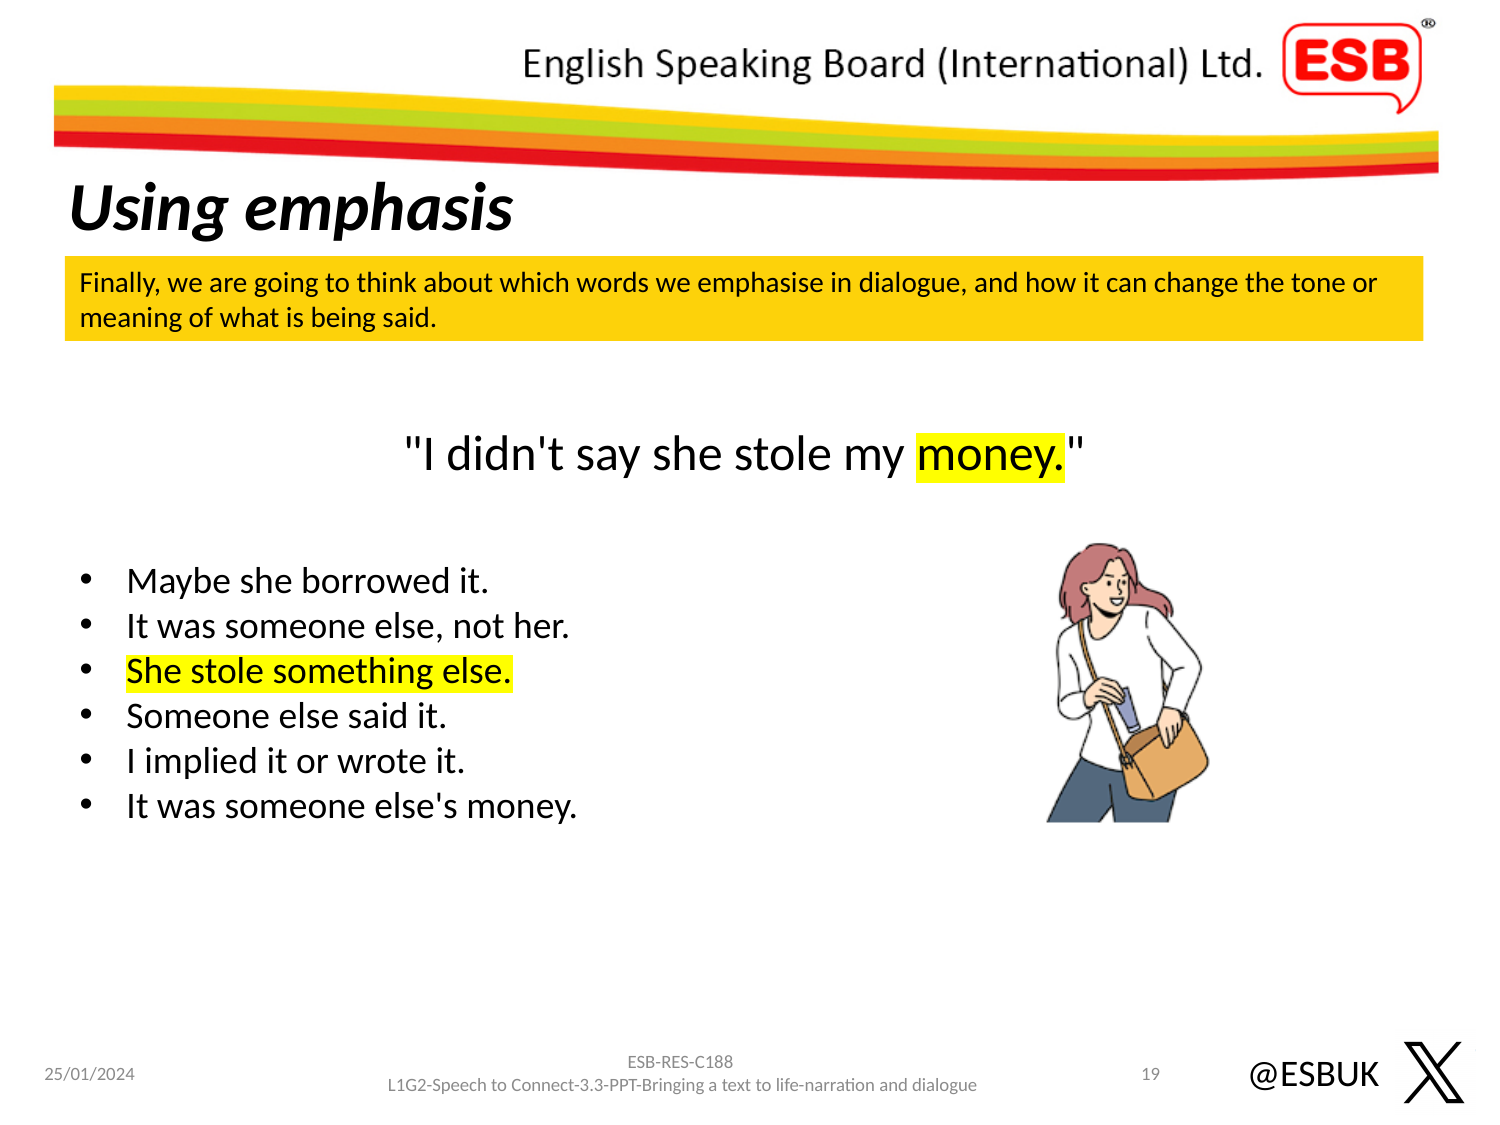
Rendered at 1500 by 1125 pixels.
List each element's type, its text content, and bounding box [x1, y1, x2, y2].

picture [0, 0, 1500, 189]
text_box Finally, we are going to think about which words we emphasise in dialogue, and how it can change the tone or meaning of what is being said. [64, 256, 1424, 341]
picture [1395, 1029, 1476, 1116]
text_box "I didn't say she stole my money." [369, 413, 1119, 488]
text_box Maybe she borrowed it. It was someone else, not her. She stole something else. Someone else said it. I implied it or wrote it. It was someone else's money. [64, 548, 1364, 878]
slide_number 19 [930, 1042, 1176, 1103]
footer ESB-RES-C188 L1G2-Speech to Connect-3.3-PPT-Bringing a text to life-narration and dialogue [366, 1042, 930, 1103]
title Using emphasis [53, 160, 1347, 257]
picture [1025, 498, 1213, 840]
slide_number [29, 1042, 366, 1103]
